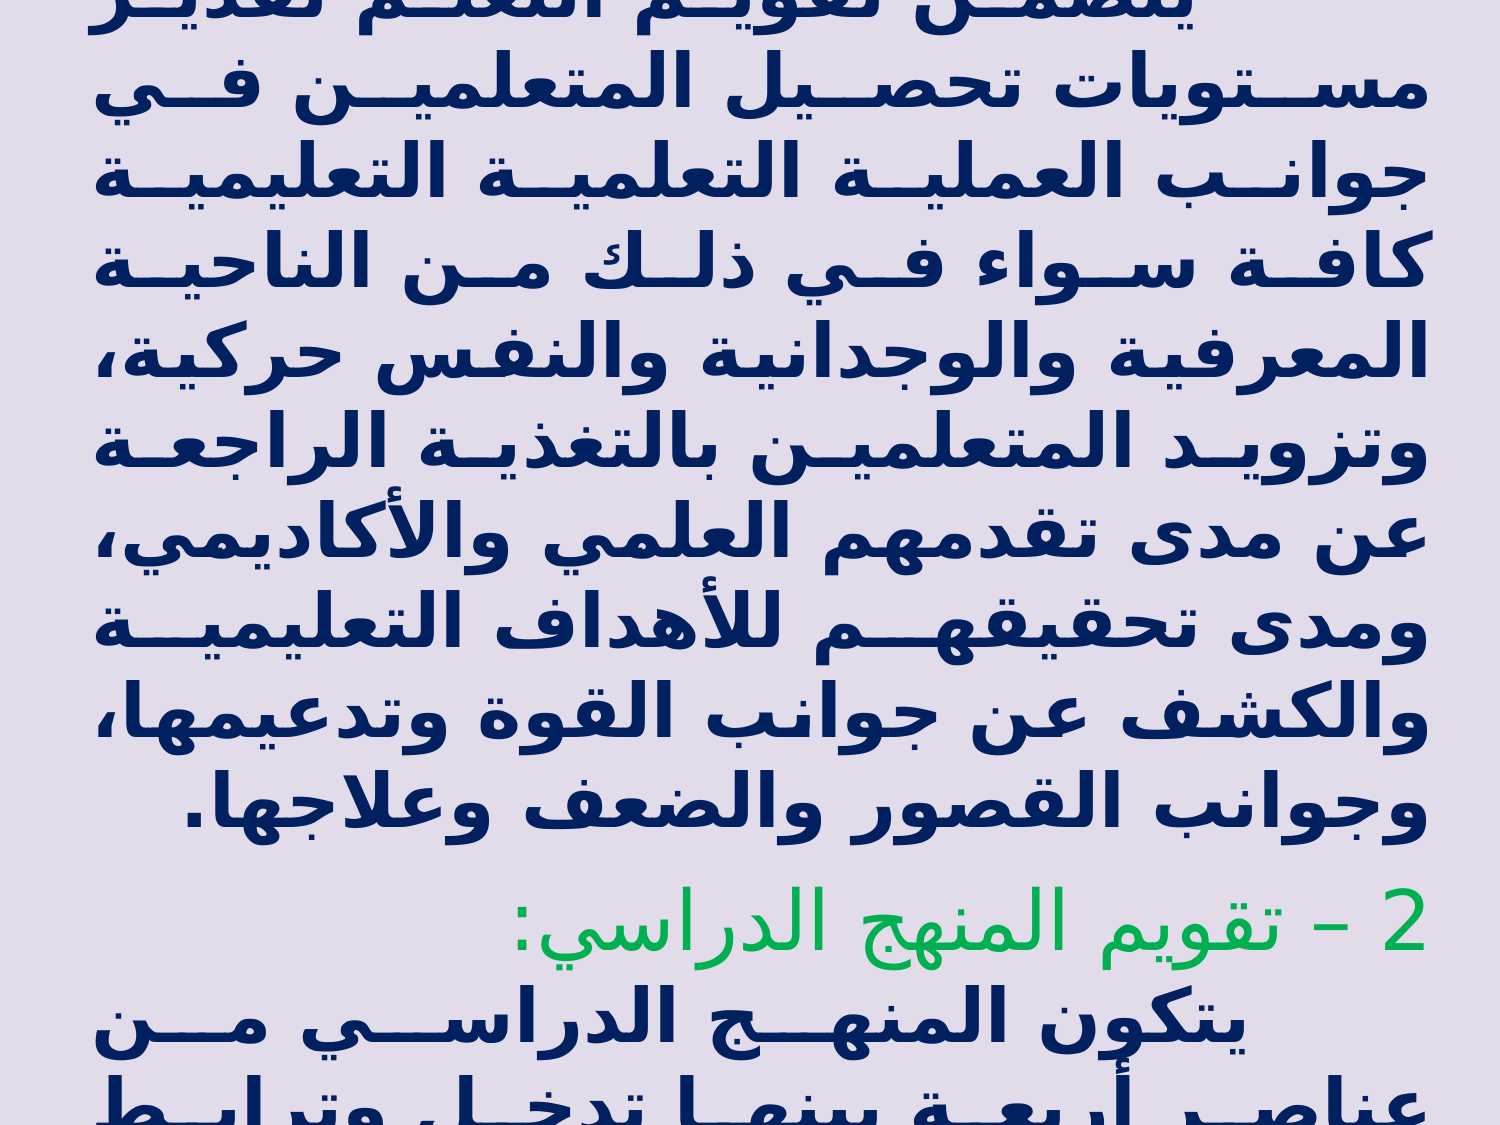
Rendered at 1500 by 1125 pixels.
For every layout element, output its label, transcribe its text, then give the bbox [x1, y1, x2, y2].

text_box مجالات التقويم في التربية الإسلامية: ا – تقويم التعلم: يتضمن تقويم التعلم تقدير مستويات تحصيل المتعلمين في جوانب العملية التعلمية التعليمية كافة سواء في ذلك من الناحية المعرفية والوجدانية والنفس حركية، وتزويد المتعلمين بالتغذية الراجعة عن مدى تقدمهم العلمي والأكاديمي، ومدى تحقيقهم للأهداف التعليمية والكشف عن جوانب القوة وتدعيمها، وجوانب القصور والضعف وعلاجها. 2 – تقويم المنهج الدراسي: يتكون المنهج الدراسي من عناصر أربعة بينها تدخل وترابط بحيث يؤثر كل عنصر منها في العناصر الأخرى. [76, 0, 1448, 1125]
